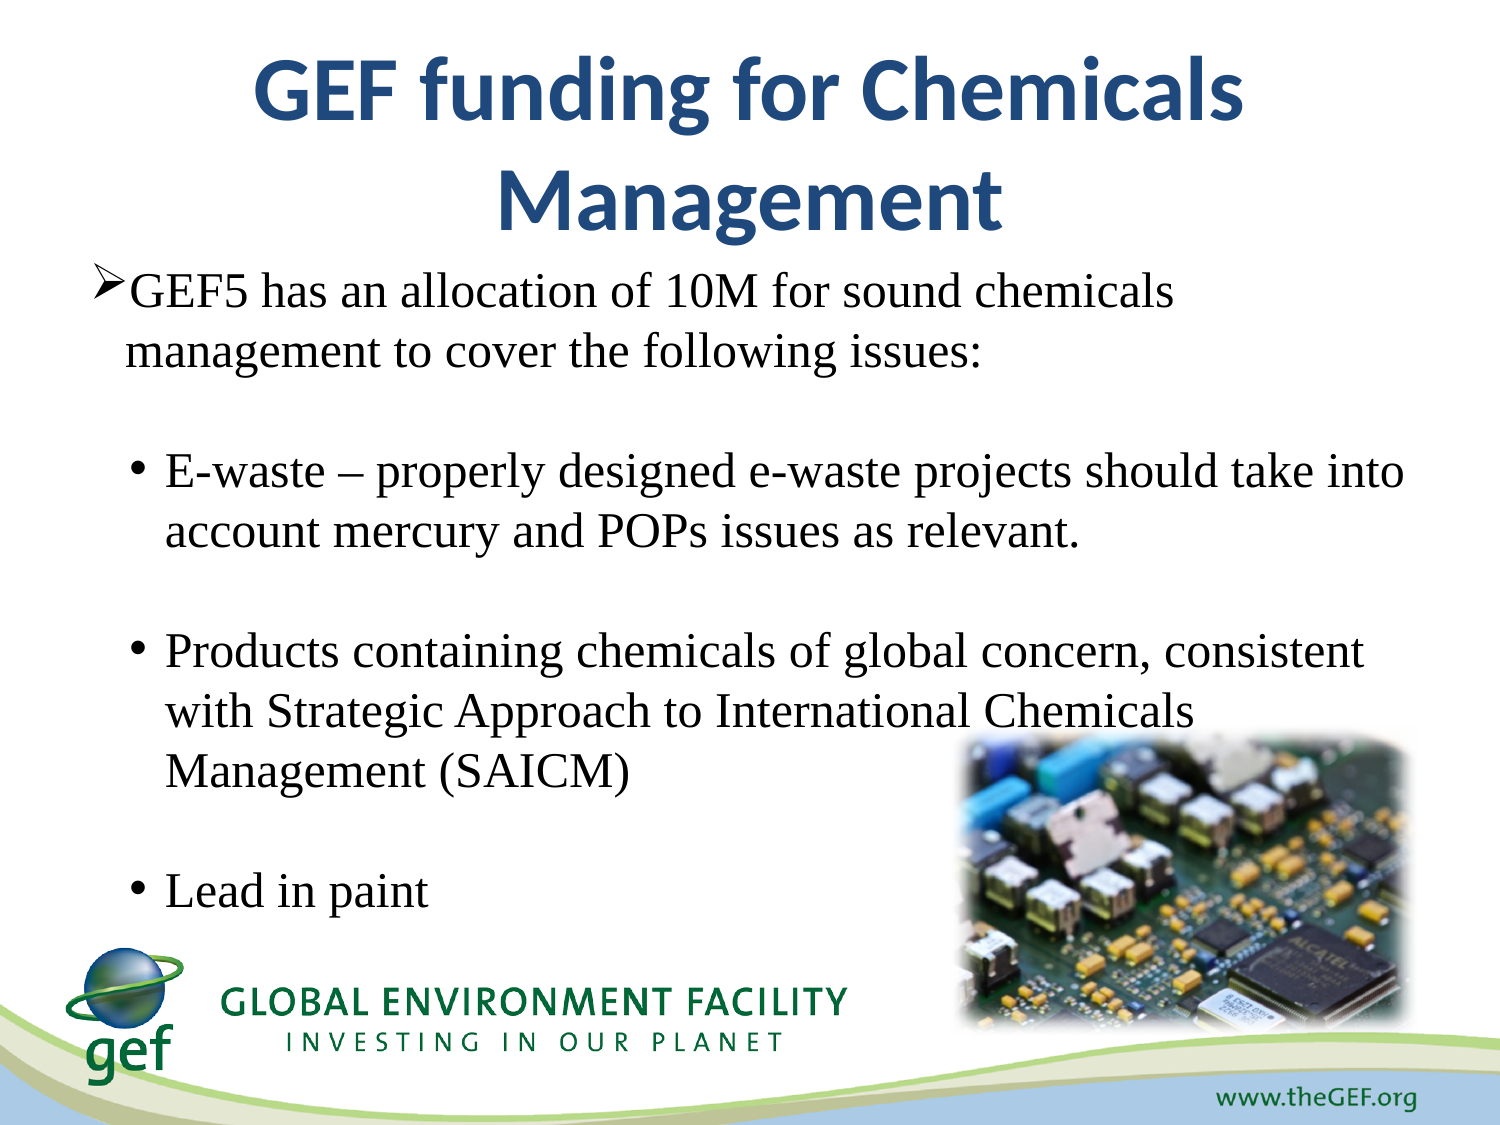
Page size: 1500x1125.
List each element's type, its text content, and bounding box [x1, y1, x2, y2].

list [74, 985, 944, 1006]
text_box GEF5 has an allocation of 10M for sound chemicals management to cover the following issues: E-waste – properly designed e-waste projects should take into account mercury and POPs issues as relevant. Products containing chemicals of global concern, consistent with Strategic Approach to International Chemicals Management (SAICM) Lead in paint [74, 249, 1425, 985]
title GEF funding for Chemicals Management [74, 44, 1426, 233]
picture [0, 724, 1500, 1125]
